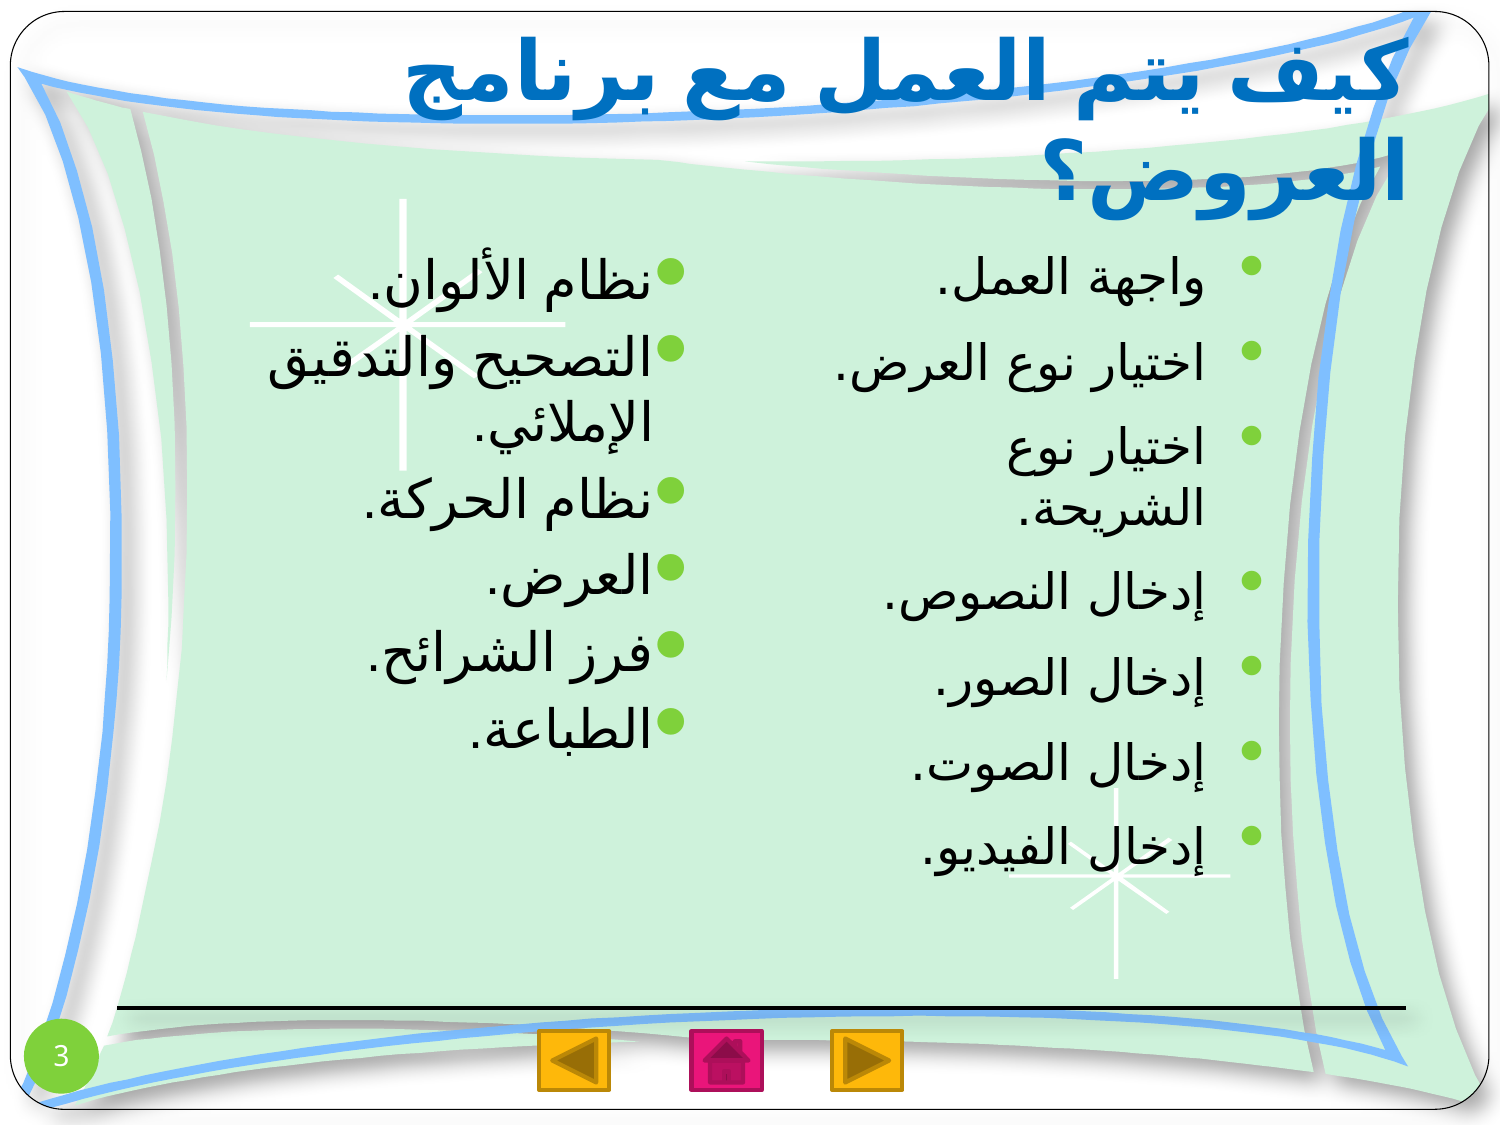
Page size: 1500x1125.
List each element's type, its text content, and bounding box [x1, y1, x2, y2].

slide_number 3 [23, 1018, 99, 1094]
text_box [537, 1029, 611, 1092]
list واجهة العمل. اختيار نوع العرض. اختيار نوع الشريحة. إدخال النصوص. إدخال الصور. إدخال الصوت. إدخال الفيديو. [785, 237, 1282, 988]
title كيف يتم العمل مع برنامج العروض؟ [149, 44, 1426, 233]
text_box [689, 1029, 764, 1092]
list نظام الألوان. التصحيح والتدقيق الإملائي. نظام الحركة. العرض. فرز الشرائح. الطباعة. [149, 237, 715, 988]
text_box [830, 1029, 904, 1092]
